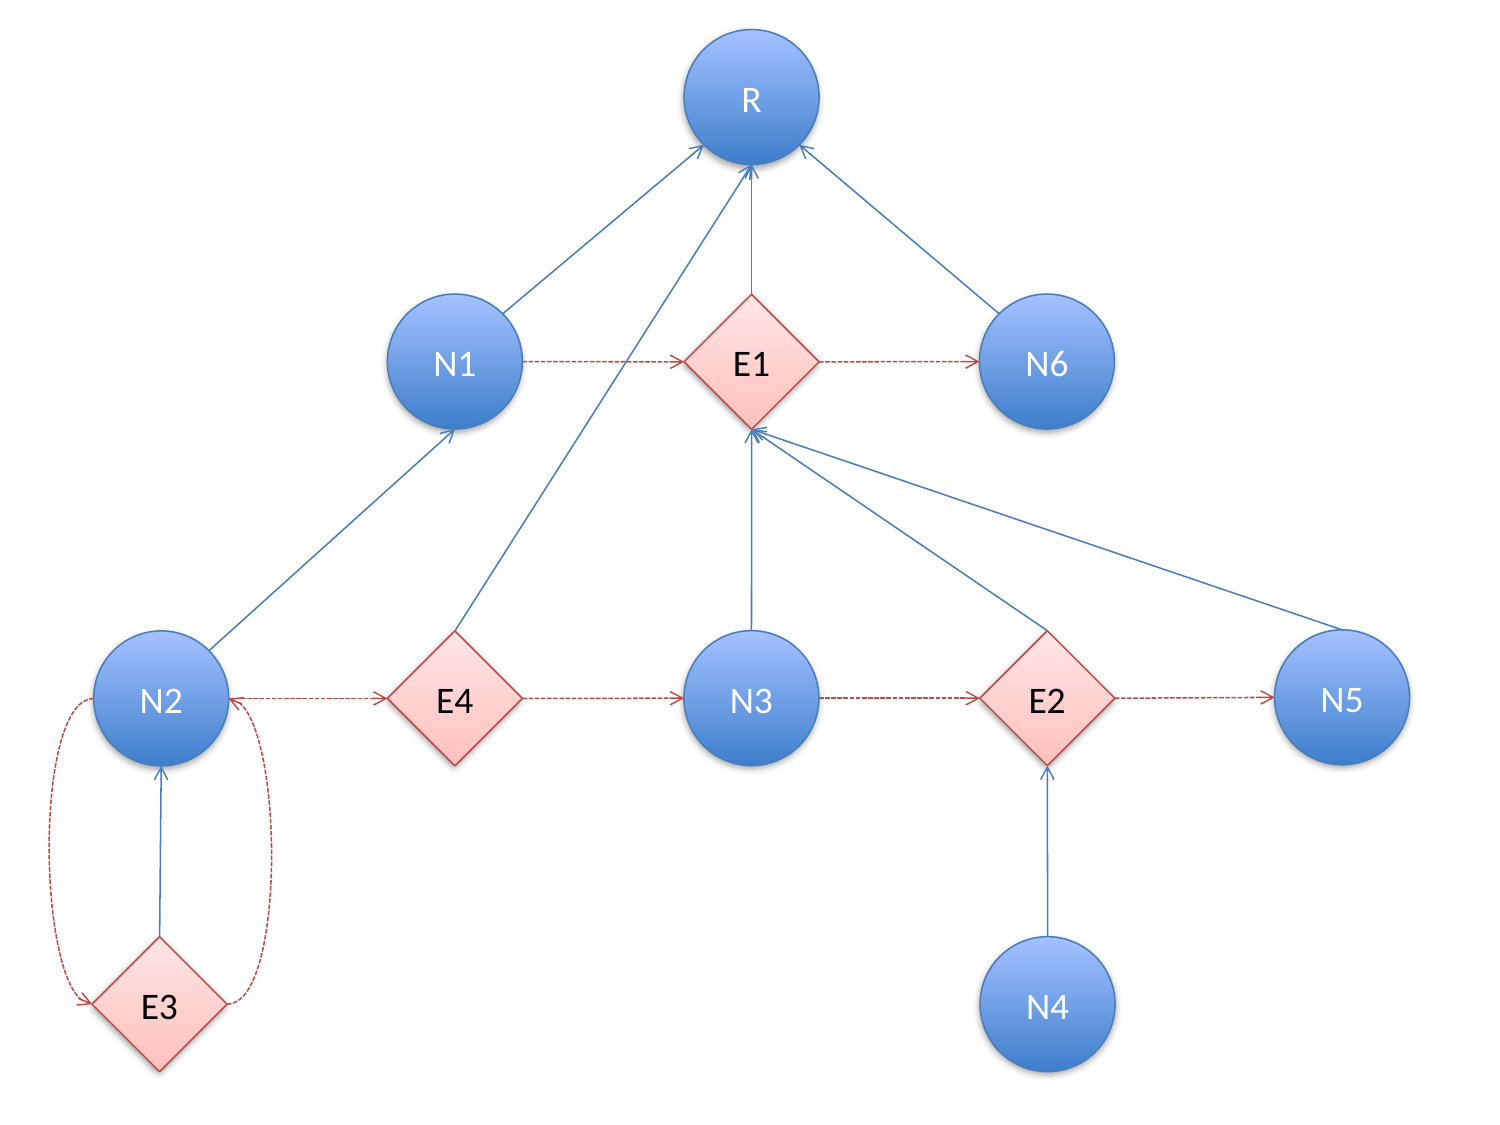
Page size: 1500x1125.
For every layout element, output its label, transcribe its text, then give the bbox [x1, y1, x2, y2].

text_box R [683, 28, 820, 166]
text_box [814, 129, 985, 330]
text_box E3 [96, 937, 224, 1073]
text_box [369, 249, 837, 547]
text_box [946, 234, 1148, 826]
text_box N5 [1273, 629, 1411, 766]
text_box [798, 381, 1001, 679]
text_box N3 [683, 629, 820, 767]
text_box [220, 416, 444, 664]
text_box E4 [387, 630, 523, 767]
text_box N4 [979, 935, 1116, 1073]
text_box N2 [92, 630, 230, 767]
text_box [518, 128, 688, 247]
